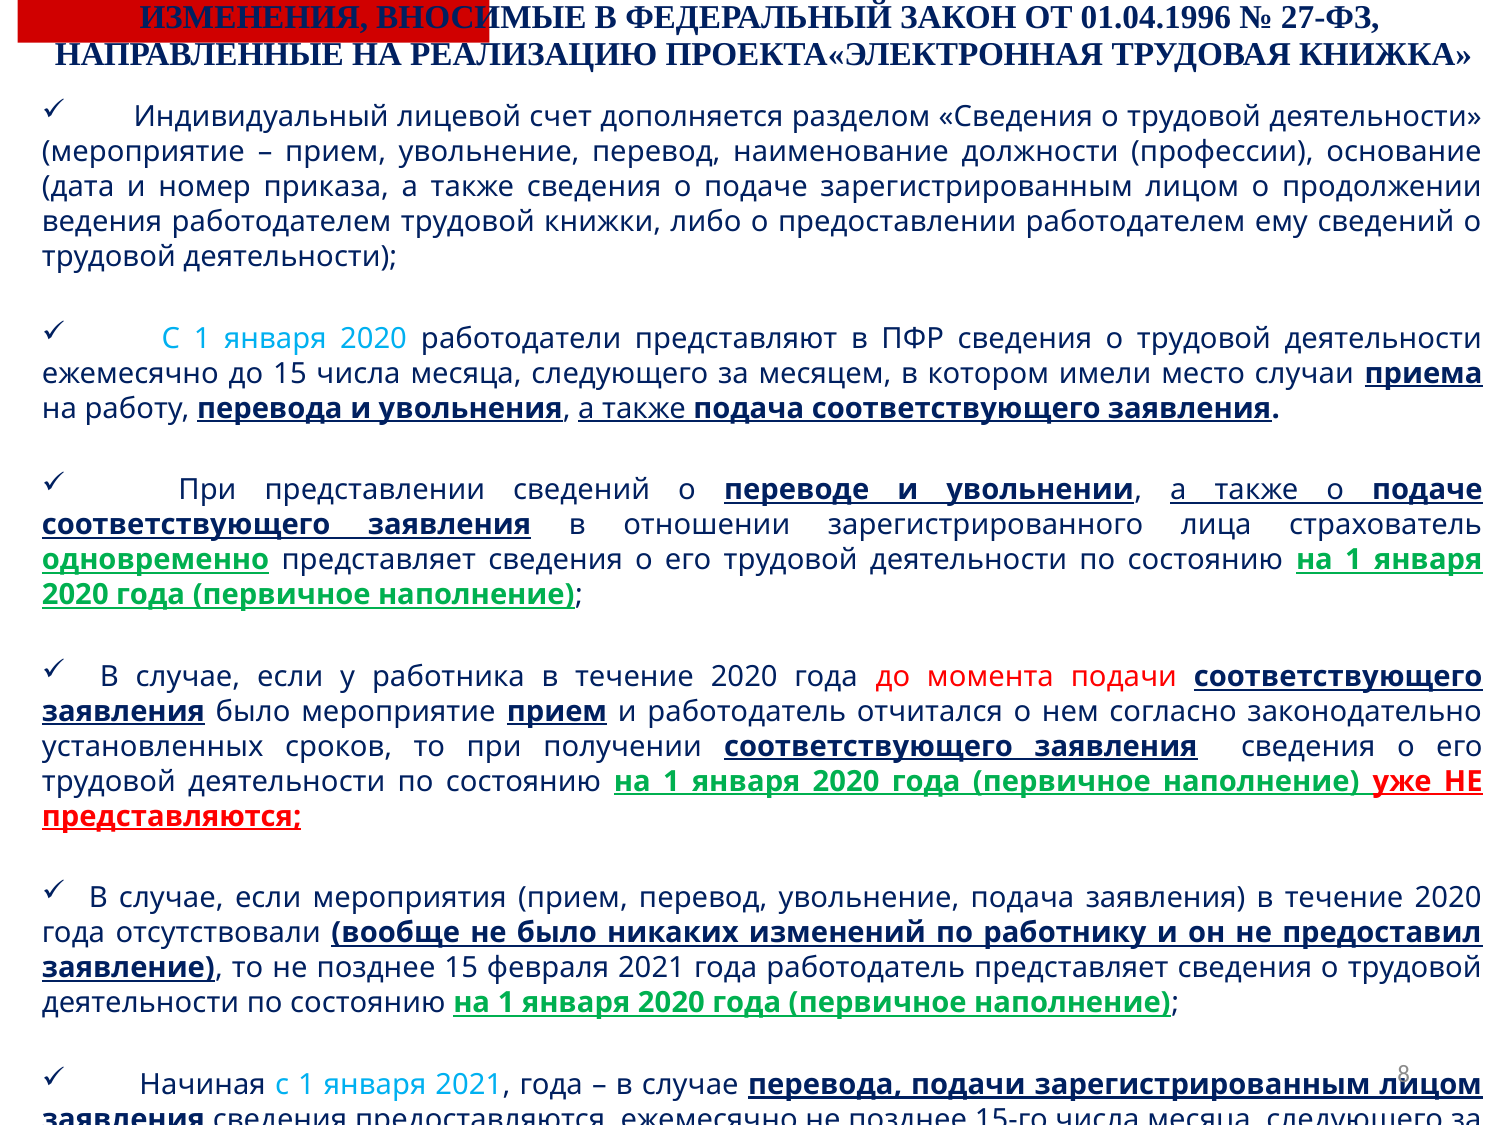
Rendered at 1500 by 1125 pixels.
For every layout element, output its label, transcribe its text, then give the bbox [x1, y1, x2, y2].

table_header ИЗМЕНЕНИЯ, ВНОСИМЫЕ В ФЕДЕРАЛЬНЫЙ ЗАКОН ОТ 01.04.1996 № 27-ФЗ, НАПРАВЛЕННЫЕ НА РЕАЛИЗАЦИЮ ПРОЕКТА«ЭЛЕКТРОННАЯ ТРУДОВАЯ КНИЖКА» [23, 0, 1500, 80]
text_box Индивидуальный лицевой счет дополняется разделом «Сведения о трудовой деятельности» (мероприятие – прием, увольнение, перевод, наименование должности (профессии), основание (дата и номер приказа, а также сведения о подаче зарегистрированным лицом о продолжении ведения работодателем трудовой книжки, либо о предоставлении работодателем ему сведений о трудовой деятельности); С 1 января 2020 работодатели представляют в ПФР сведения о трудовой деятельности ежемесячно до 15 числа месяца, следующего за месяцем, в котором имели место случаи приема на работу, перевода и увольнения, а также подача соответствующего заявления. При представлении сведений о переводе и увольнении, а также о подаче соответствующего заявления в отношении зарегистрированного лица страхователь одновременно представляет сведения о его трудовой деятельности по состоянию на 1 января 2020 года (первичное наполнение); В случае, если у работника в течение 2020 года до момента подачи соответствующего заявления было мероприятие прием и работодатель отчитался о нем согласно законодательно установленных сроков, то при получении соответствующего заявления сведения о его трудовой деятельности по состоянию на 1 января 2020 года (первичное наполнение) уже НЕ представляются; В случае, если мероприятия (прием, перевод, увольнение, подача заявления) в течение 2020 года отсутствовали (вообще не было никаких изменений по работнику и он не предоставил заявление), то не позднее 15 февраля 2021 года работодатель представляет сведения о трудовой деятельности по состоянию на 1 января 2020 года (первичное наполнение); Начиная с 1 января 2021, года – в случае перевода, подачи зарегистрированным лицом заявления сведения предоставляются ежемесячно не позднее 15-го числа месяца, следующего за отчетным, а в случаях приема на работу и увольнения работника сведения на данного работника представляются не позднее рабочего дня следующего за днем издания соответствующего приказа (распоряжения) [26, 90, 1498, 1044]
slide_number 8 [1074, 1042, 1425, 1103]
text_box [16, 0, 23, 45]
